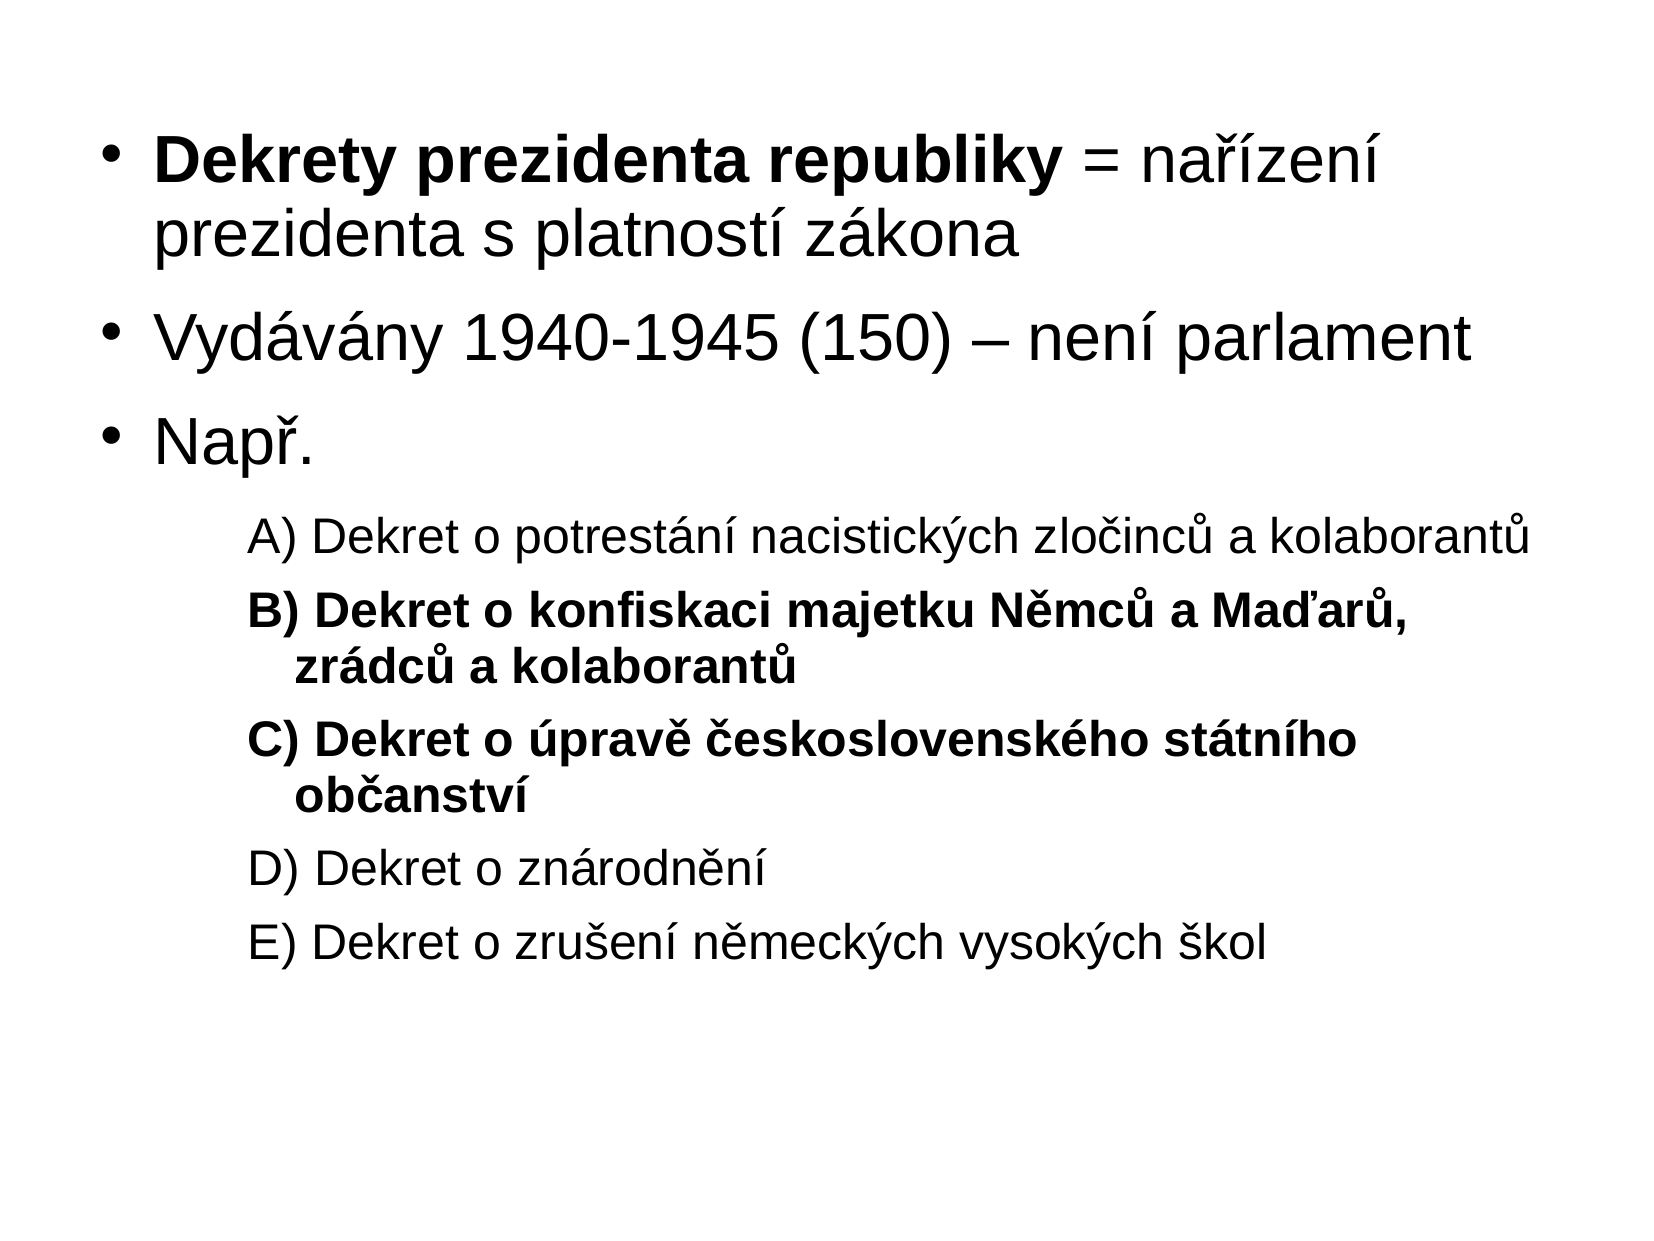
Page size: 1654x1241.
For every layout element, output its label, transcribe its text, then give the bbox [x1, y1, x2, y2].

list Dekrety prezidenta republiky = nařízení prezidenta s platností zákona Vydávány 1940-1945 (150) – není parlament Např. Dekret o potrestání nacistických zločinců a kolaborantů Dekret o konfiskaci majetku Němců a Maďarů, zrádců a kolaborantů Dekret o úpravě československého státního občanství Dekret o znárodnění Dekret o zrušení německých vysokých škol [82, 118, 1571, 1109]
